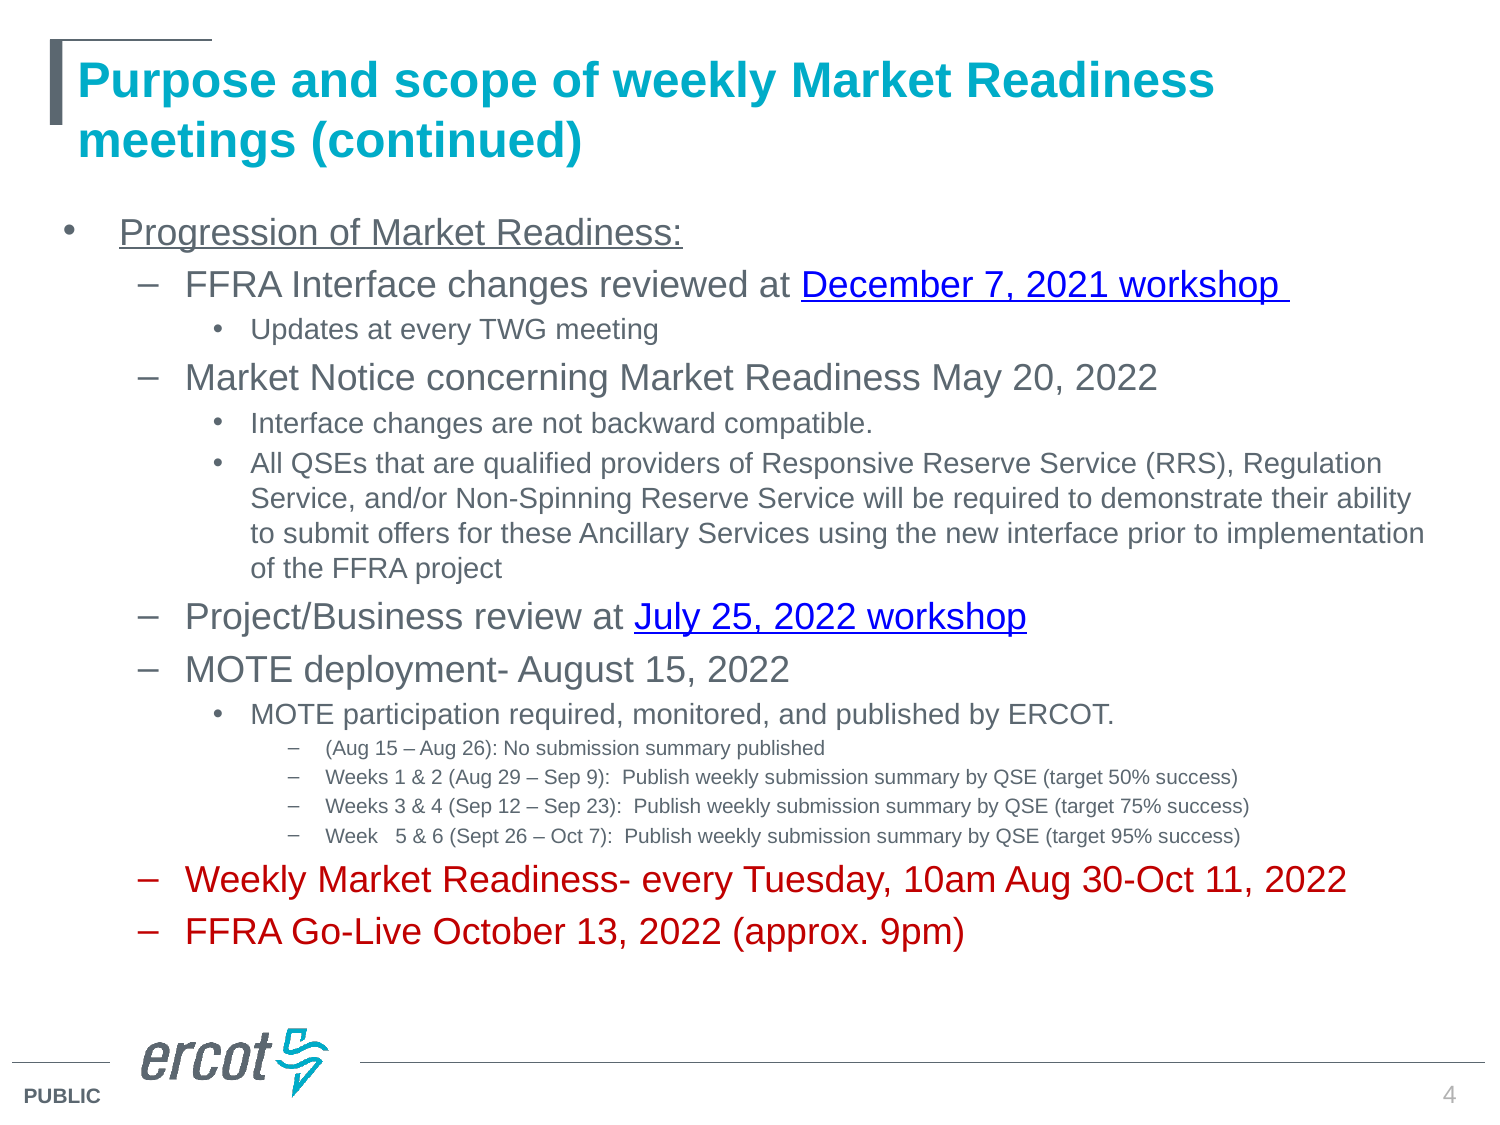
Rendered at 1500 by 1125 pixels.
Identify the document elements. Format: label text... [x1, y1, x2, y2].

title Purpose and scope of weekly Market Readiness meetings (continued) [62, 39, 1450, 163]
slide_number 4 [1412, 1076, 1488, 1112]
list Progression of Market Readiness: FFRA Interface changes reviewed at December 7, 2021 workshop Updates at every TWG meeting Market Notice concerning Market Readiness May 20, 2022 Interface changes are not backward compatible. All QSEs that are qualified providers of Responsive Reserve Service (RRS), Regulation Service, and/or Non-Spinning Reserve Service will be required to demonstrate their ability to submit offers for these Ancillary Services using the new interface prior to implementation of the FFRA project Project/Business review at July 25, 2022 workshop MOTE deployment- August 15, 2022 MOTE participation required, monitored, and published by ERCOT. (Aug 15 – Aug 26): No submission summary published Weeks 1 & 2 (Aug 29 – Sep 9): Publish weekly submission summary by QSE (target 50% success) Weeks 3 & 4 (Sep 12 – Sep 23): Publish weekly submission summary by QSE (target 75% success) Week 5 & 6 (Sept 26 – Oct 7): Publish weekly submission summary by QSE (target 95% success) Weekly Market Readiness- every Tuesday, 10am Aug 30-Oct 11, 2022 FFRA Go-Live October 13, 2022 (approx. 9pm) [48, 200, 1449, 925]
picture [137, 1024, 332, 1100]
